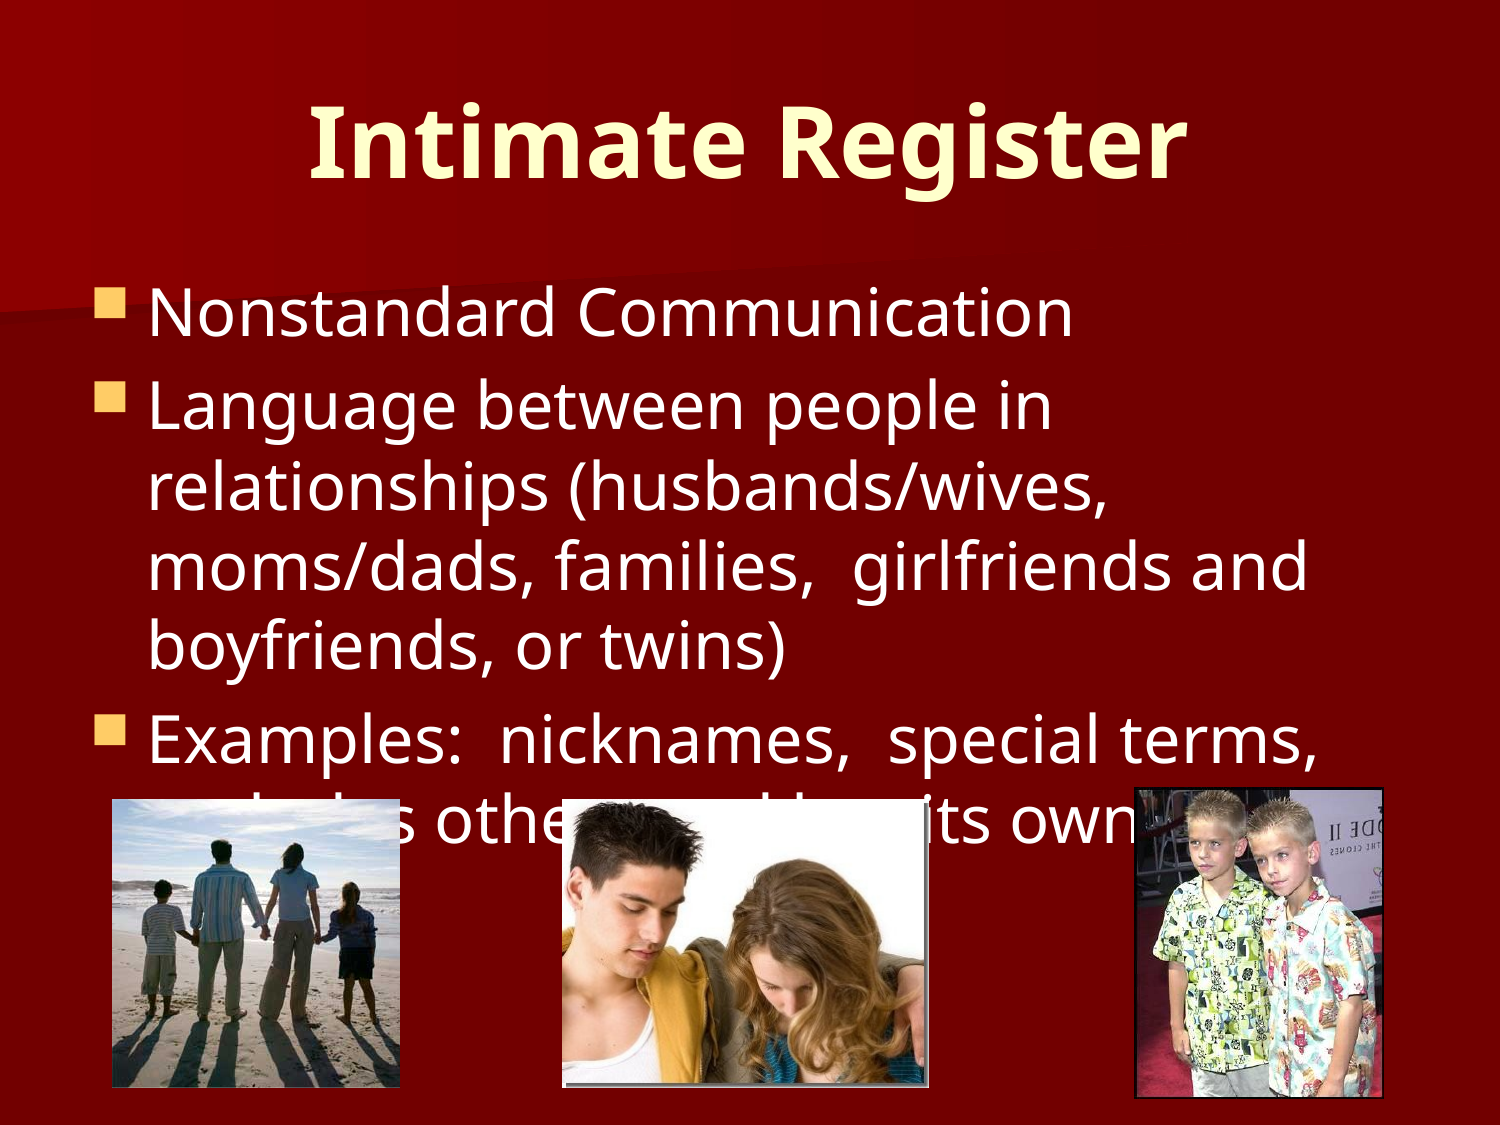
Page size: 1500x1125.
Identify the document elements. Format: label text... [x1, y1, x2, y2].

picture [562, 799, 929, 1088]
title Intimate Register [74, 44, 1426, 233]
picture [112, 799, 401, 1088]
picture [1134, 787, 1385, 1099]
list Nonstandard Communication Language between people in relationships (husbands/wives, moms/dads, families, girlfriends and boyfriends, or twins) Examples: nicknames, special terms, excludes others and has its own code [74, 262, 1426, 851]
